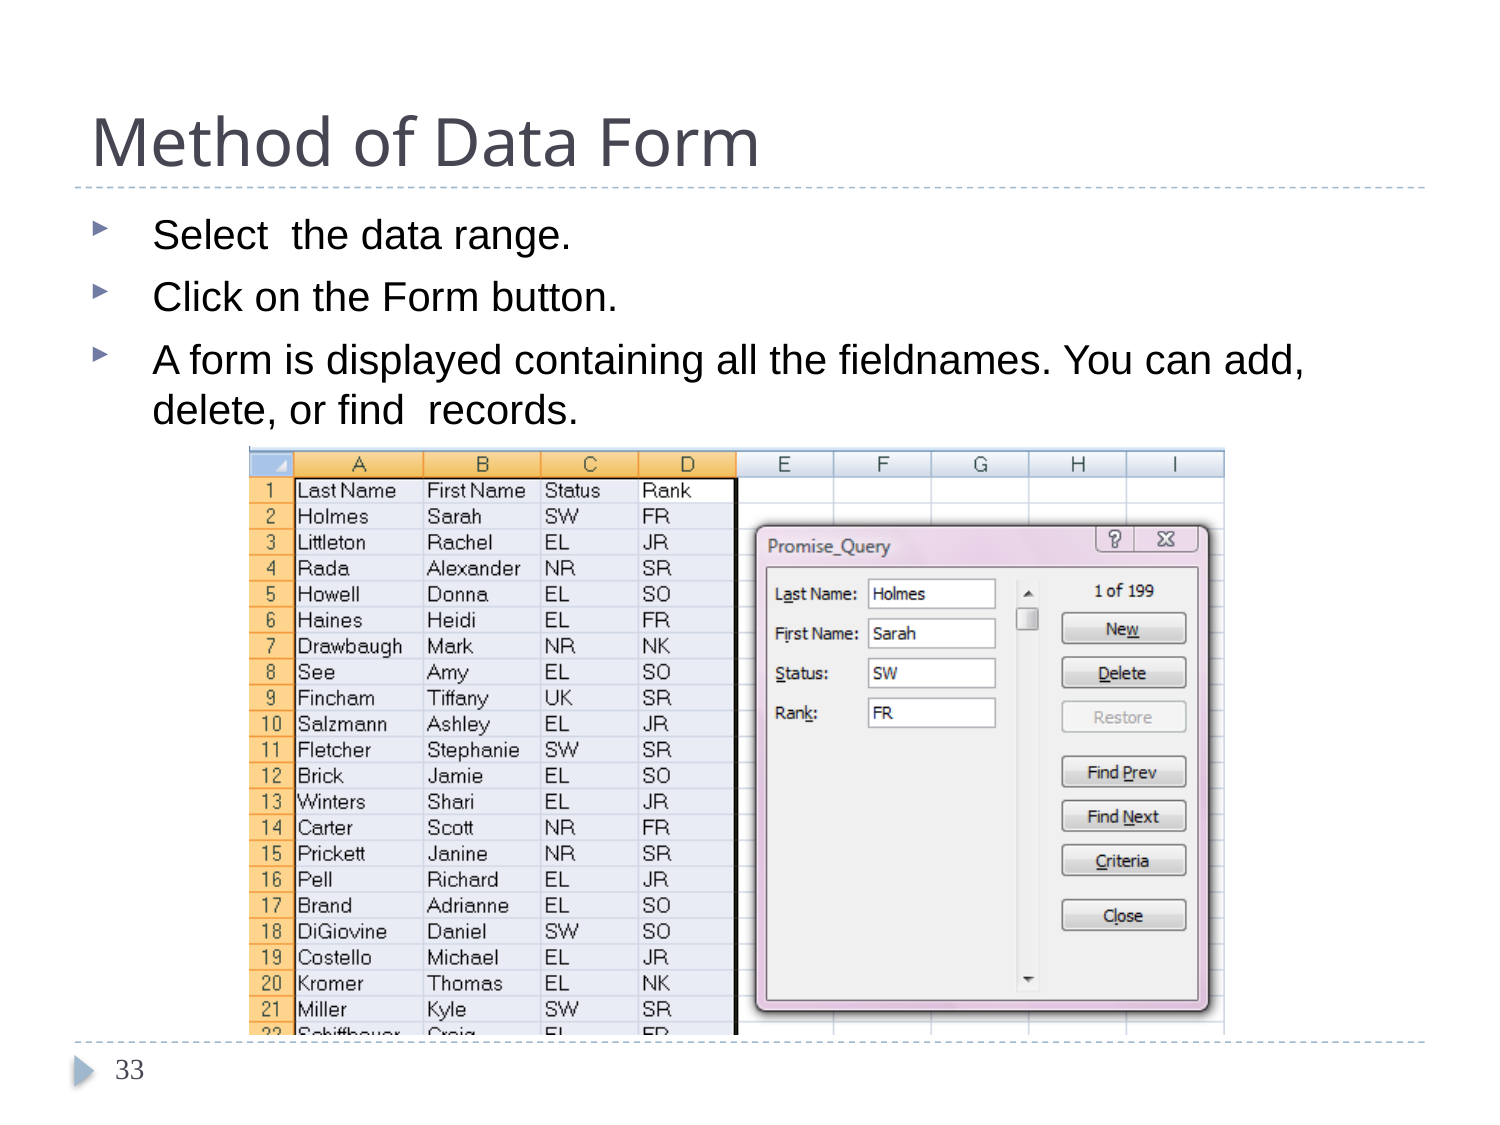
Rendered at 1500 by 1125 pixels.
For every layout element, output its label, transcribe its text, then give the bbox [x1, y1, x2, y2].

slide_number 33 [100, 1042, 426, 1103]
list Select the data range. Click on the Form button. A form is displayed containing all the fieldnames. You can add, delete, or find records. [74, 199, 1426, 1011]
picture [249, 446, 1226, 1036]
title Method of Data Form [74, 24, 1426, 188]
